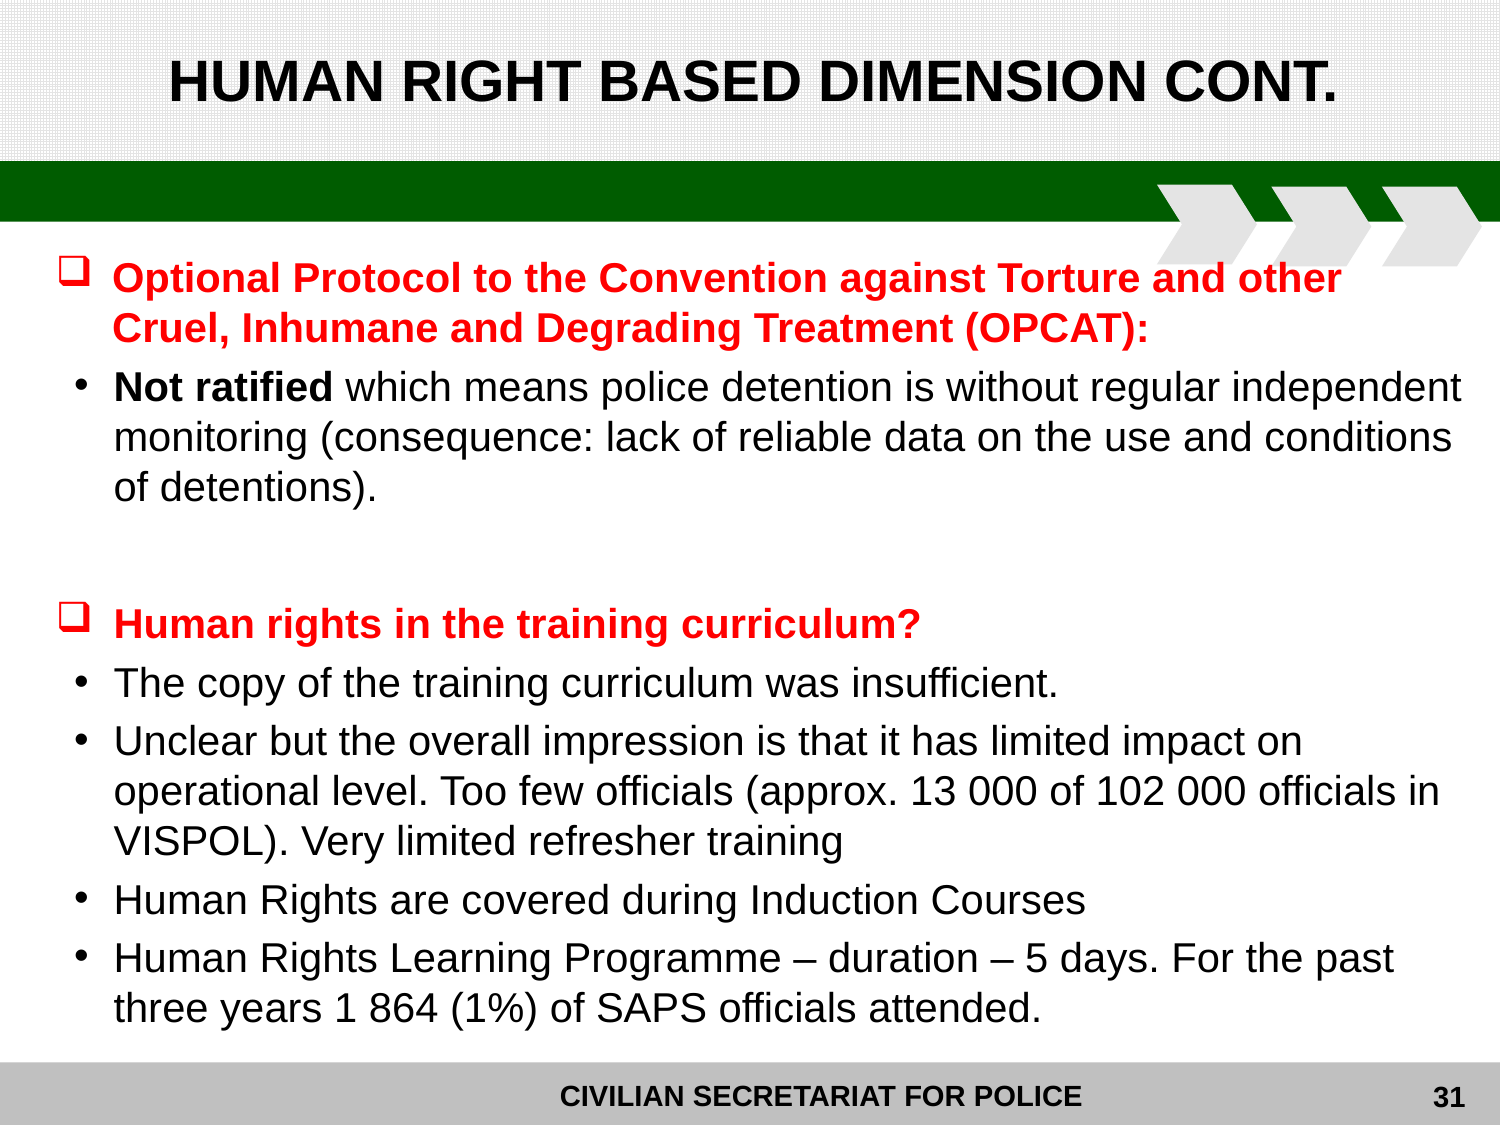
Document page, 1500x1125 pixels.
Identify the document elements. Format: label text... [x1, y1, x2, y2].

list Optional Protocol to the Convention against Torture and other Cruel, Inhumane and Degrading Treatment (OPCAT): Not ratified which means police detention is without regular independent monitoring (consequence: lack of reliable data on the use and conditions of detentions). Human rights in the training curriculum? The copy of the training curriculum was insufficient. Unclear but the overall impression is that it has limited impact on operational level. Too few officials (approx. 13 000 of 102 000 officials in VISPOL). Very limited refresher training Human Rights are covered during Induction Courses Human Rights Learning Programme – duration – 5 days. For the past three years 1 864 (1%) of SAPS officials attended. [40, 243, 1481, 1125]
title HUMAN RIGHT BASED DIMENSION CONT. [87, 19, 1437, 138]
